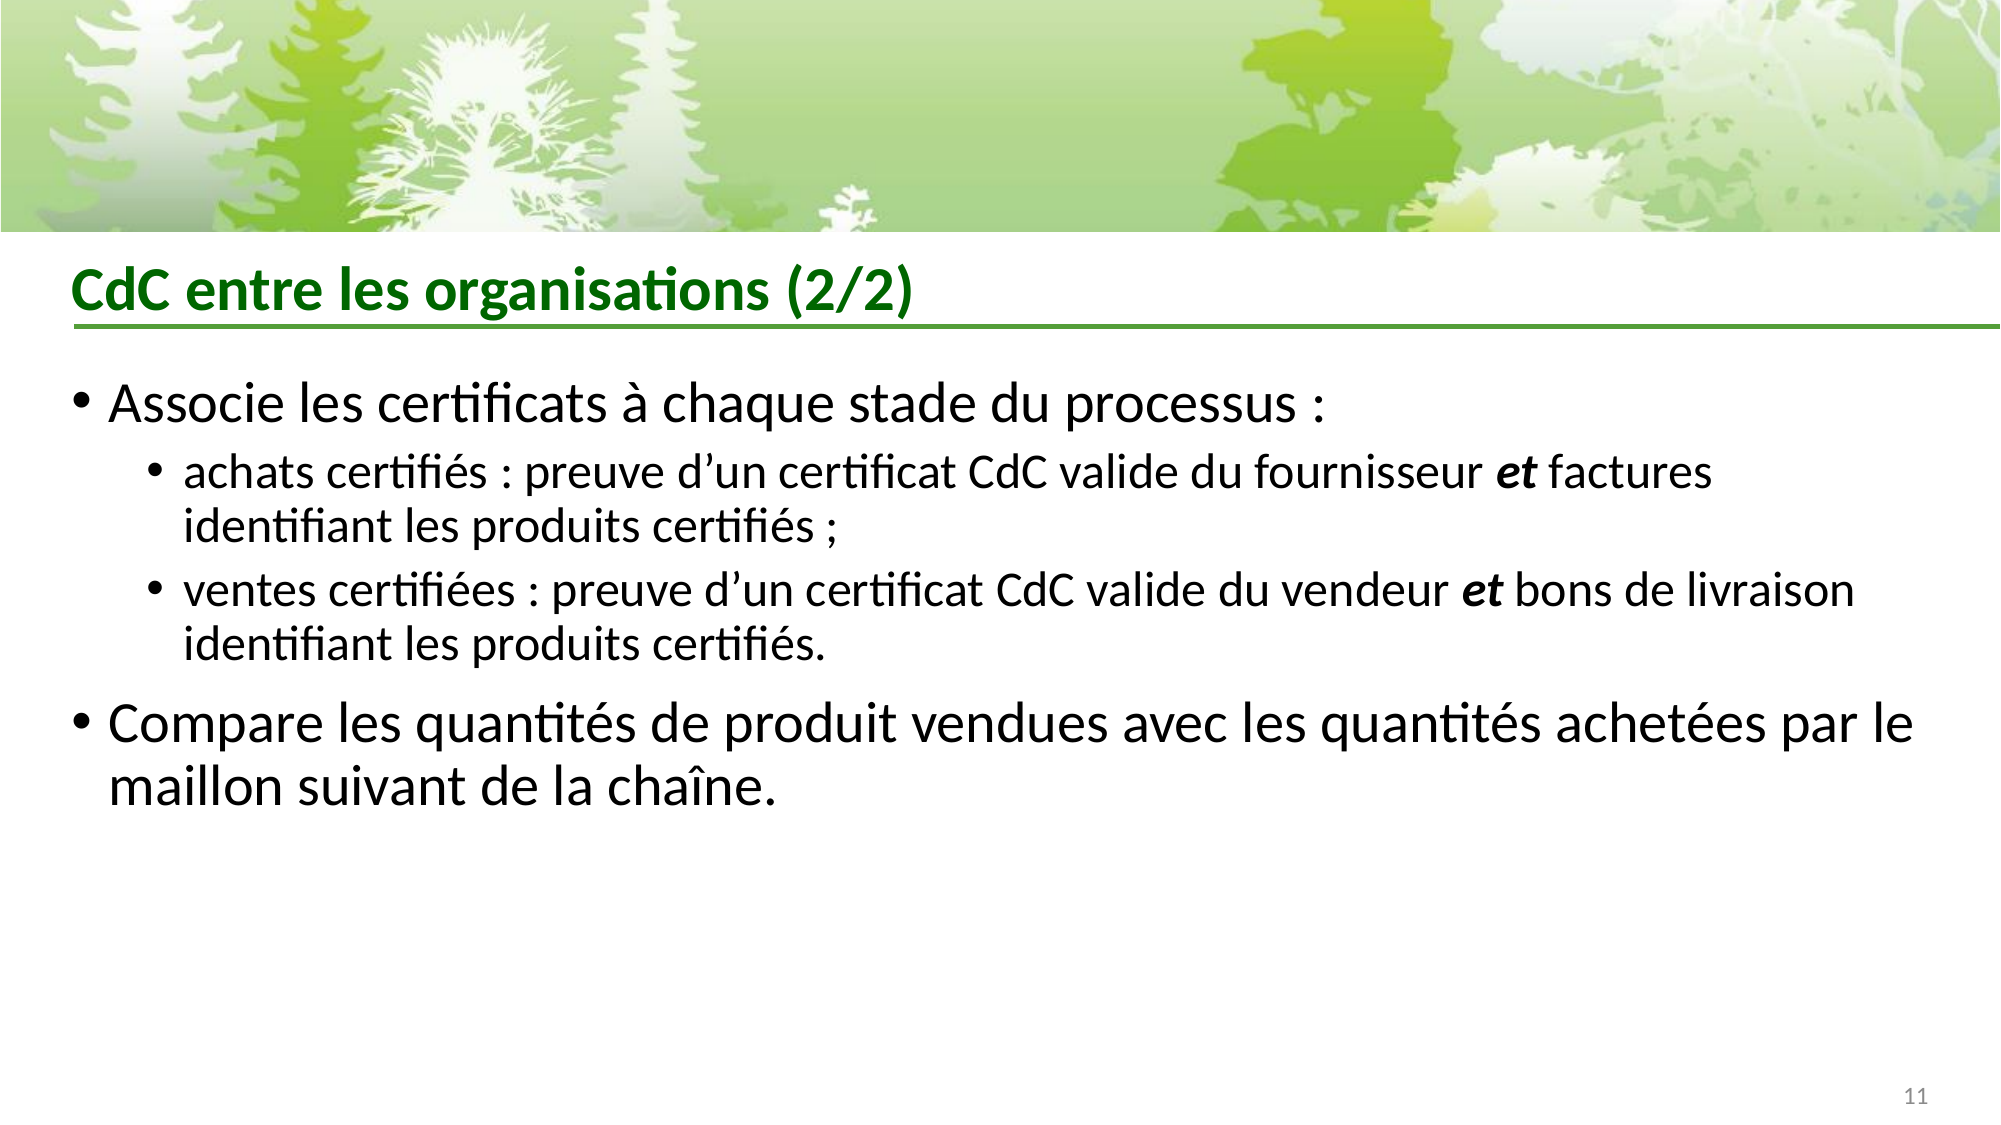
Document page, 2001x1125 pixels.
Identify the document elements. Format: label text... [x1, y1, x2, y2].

title CdC entre les organisations (2/2) [56, 181, 1782, 364]
slide_number 11 [1493, 1065, 1944, 1125]
list Associe les certificats à chaque stade du processus : achats certifiés : preuve d’un certificat CdC valide du fournisseur et factures identifiant les produits certifiés ; ventes certifiées : preuve d’un certificat CdC valide du vendeur et bons de livraison identifiant les produits certifiés. Compare les quantités de produit vendues avec les quantités achetées par le maillon suivant de la chaîne. [56, 364, 1944, 970]
picture [0, 0, 2000, 232]
